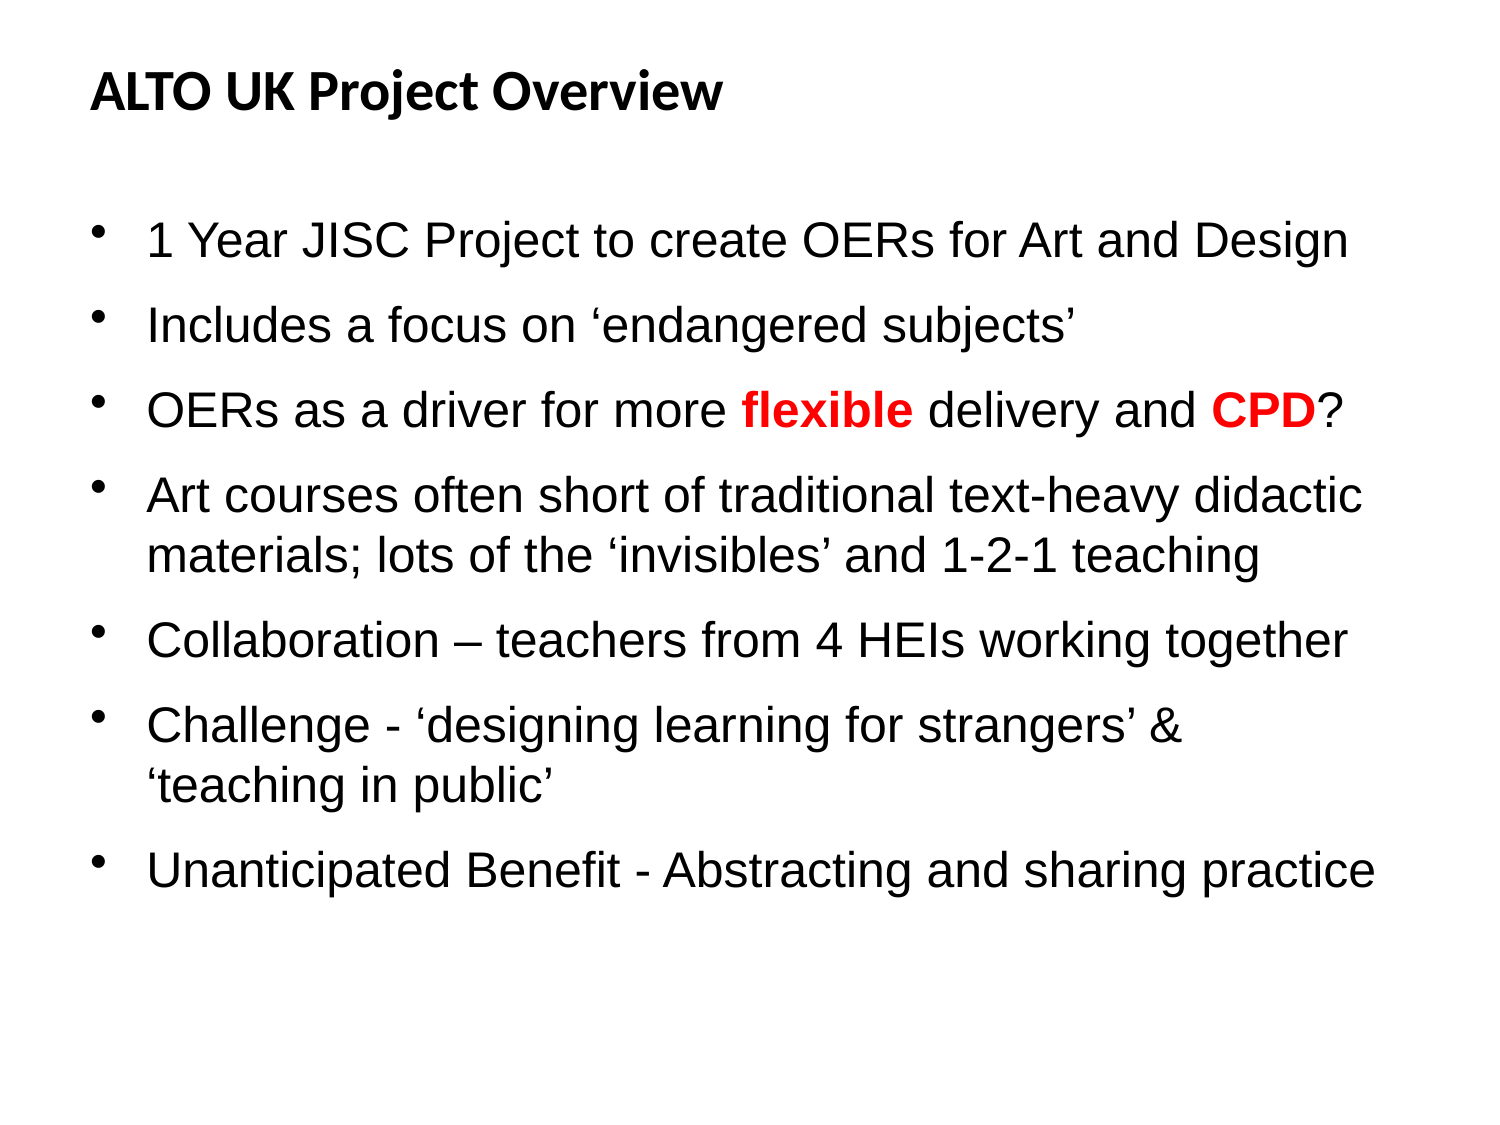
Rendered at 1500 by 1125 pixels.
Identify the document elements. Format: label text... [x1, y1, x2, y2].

title ALTO UK Project Overview [75, 45, 1425, 233]
list 1 Year JISC Project to create OERs for Art and Design Includes a focus on ‘endangered subjects’ OERs as a driver for more flexible delivery and CPD? Art courses often short of traditional text-heavy didactic materials; lots of the ‘invisibles’ and 1-2-1 teaching Collaboration – teachers from 4 HEIs working together Challenge - ‘designing learning for strangers’ & ‘teaching in public’ Unanticipated Benefit - Abstracting and sharing practice [74, 199, 1401, 1001]
